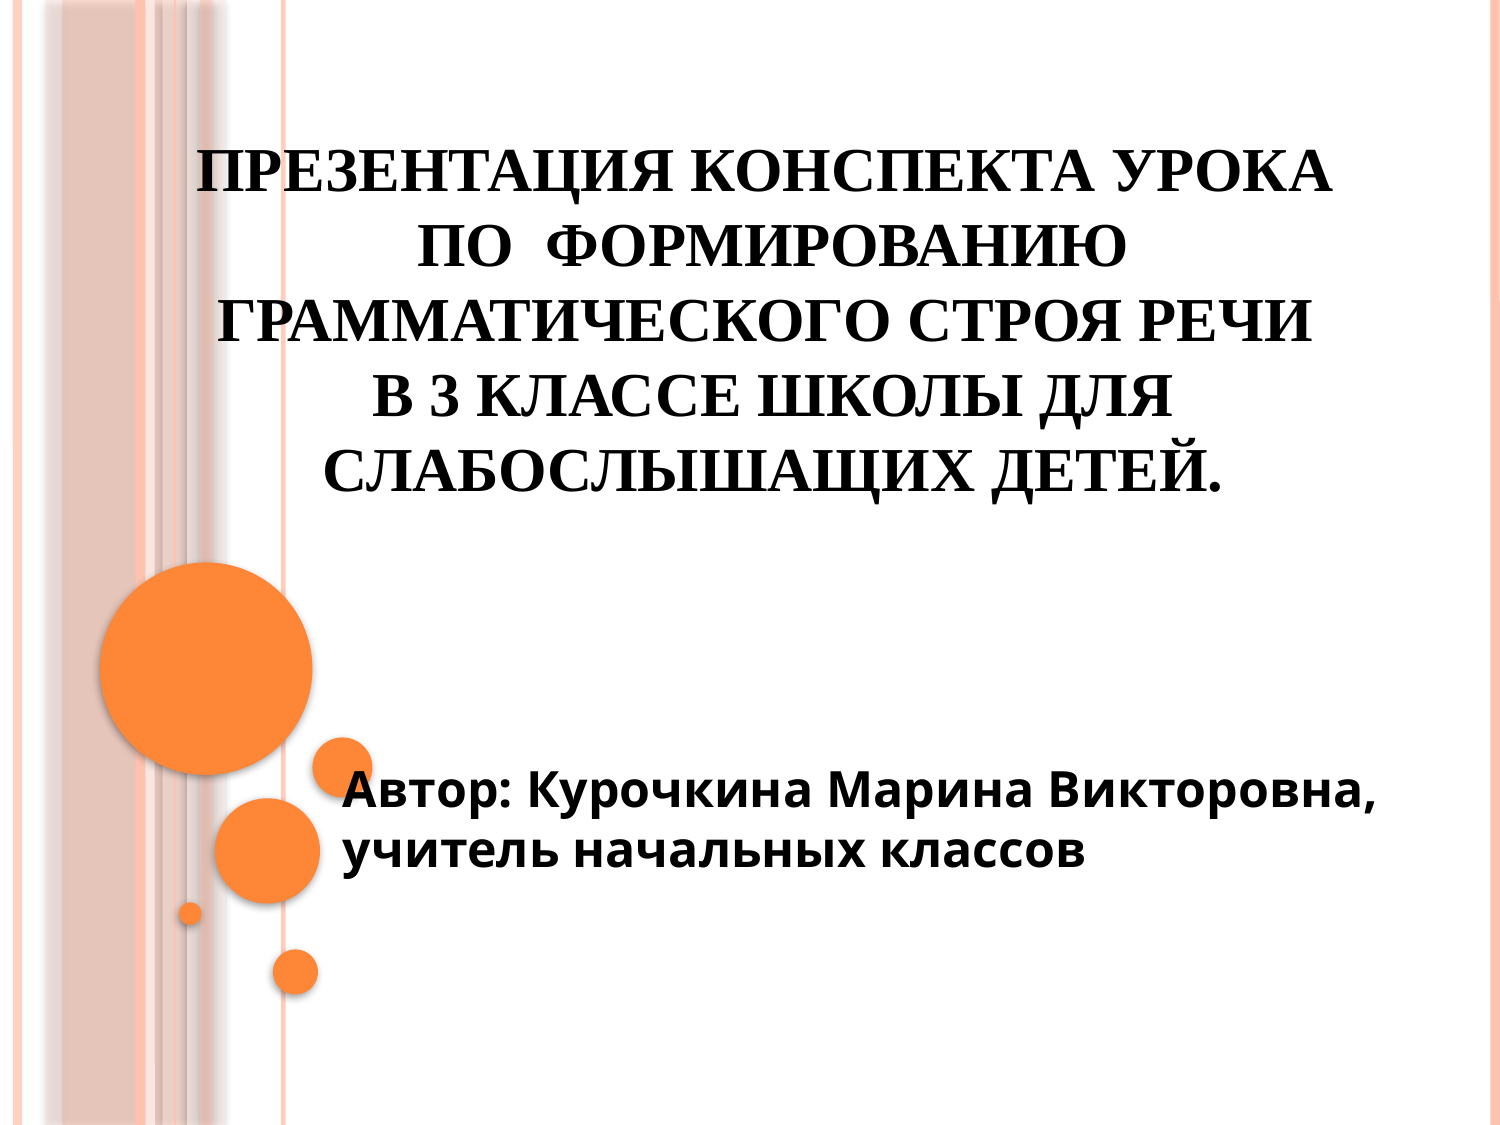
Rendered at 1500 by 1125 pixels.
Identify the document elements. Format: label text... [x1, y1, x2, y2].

subtitle Автор: Курочкина Марина Викторовна, учитель начальных классов [328, 750, 1458, 964]
title Презентация конспекта урока по формированию грамматического строя речи в 3 классе школы для слабослышащих детей. [93, 46, 1454, 586]
